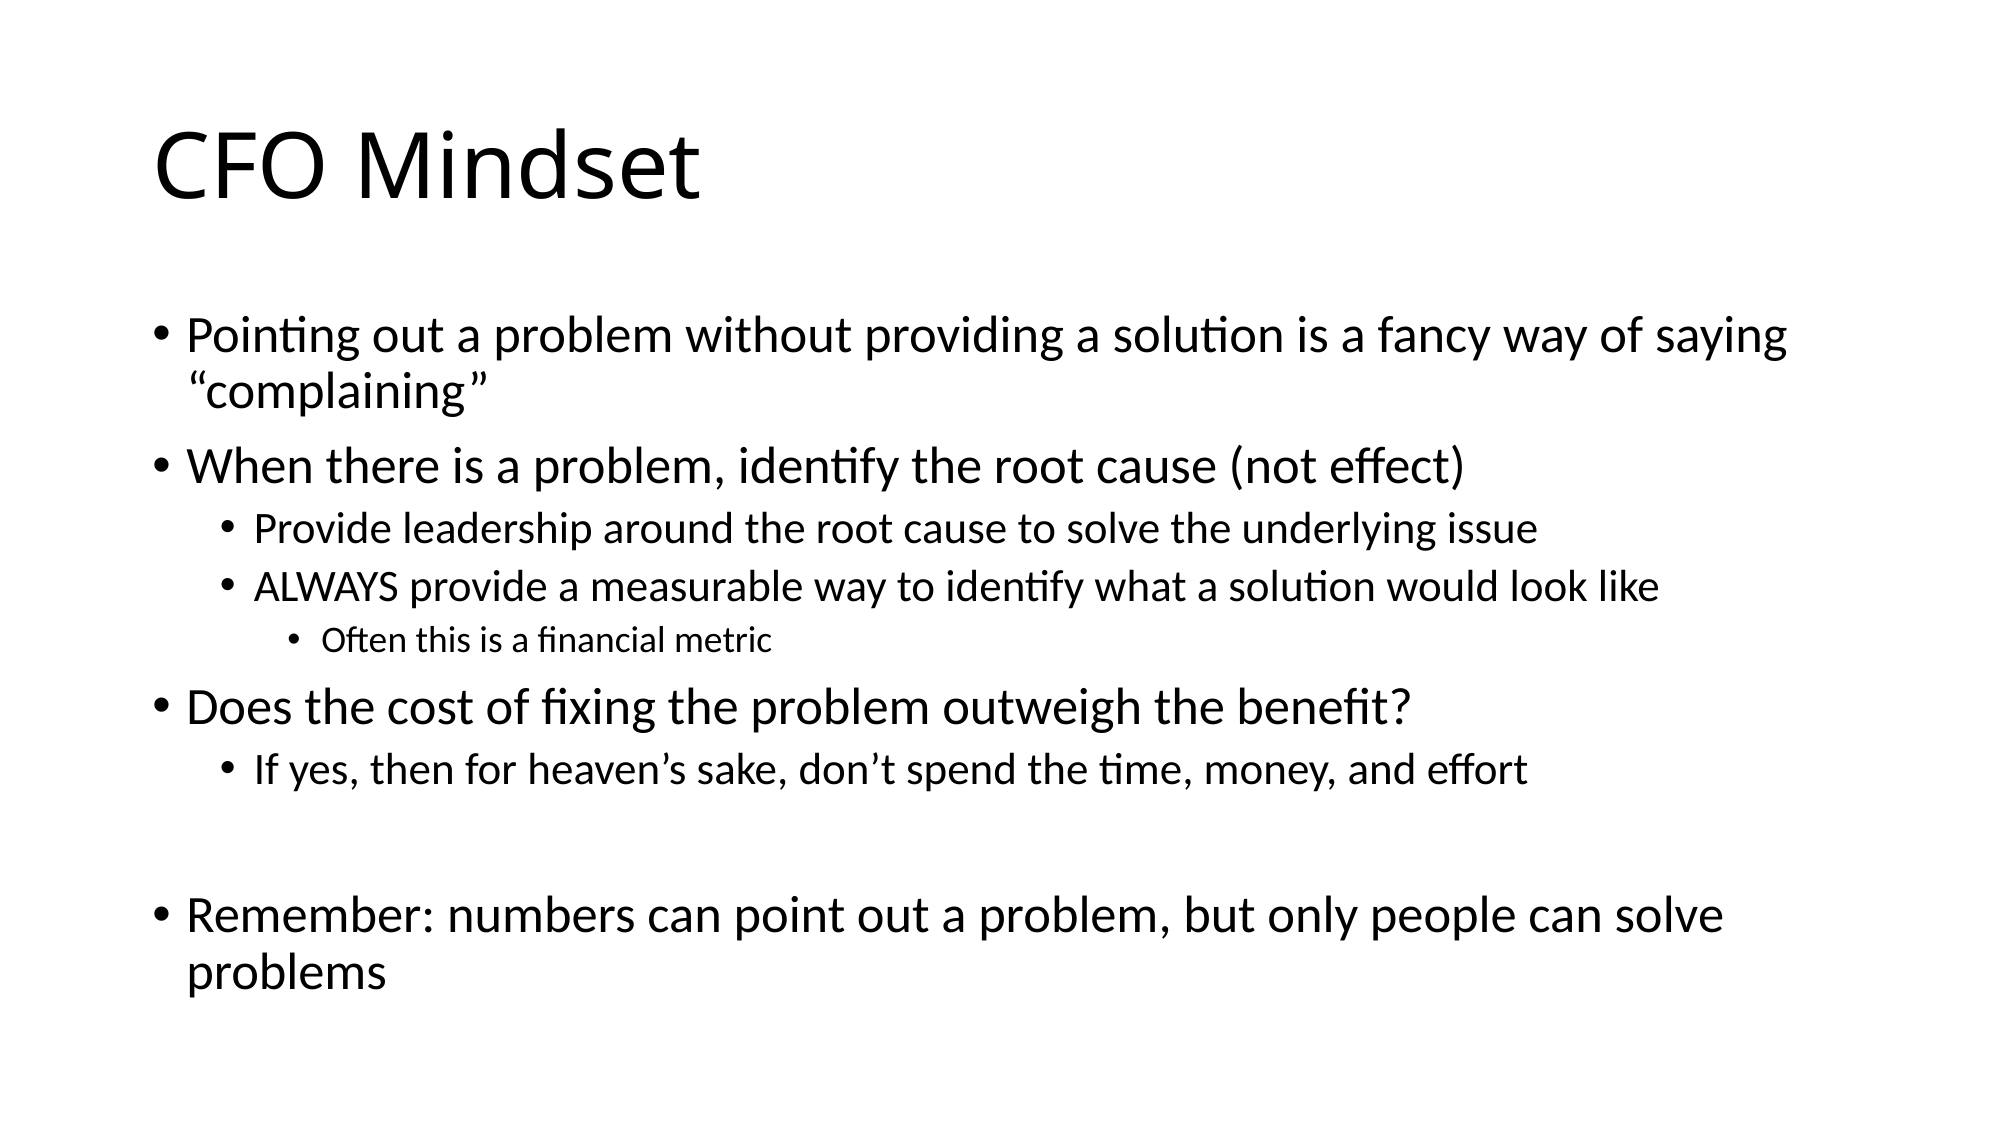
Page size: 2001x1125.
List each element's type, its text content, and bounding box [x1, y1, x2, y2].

title CFO Mindset [137, 59, 1863, 278]
list Pointing out a problem without providing a solution is a fancy way of saying “complaining” When there is a problem, identify the root cause (not effect) Provide leadership around the root cause to solve the underlying issue ALWAYS provide a measurable way to identify what a solution would look like Often this is a financial metric Does the cost of fixing the problem outweigh the benefit? If yes, then for heaven’s sake, don’t spend the time, money, and effort Remember: numbers can point out a problem, but only people can solve problems [137, 299, 1863, 1014]
